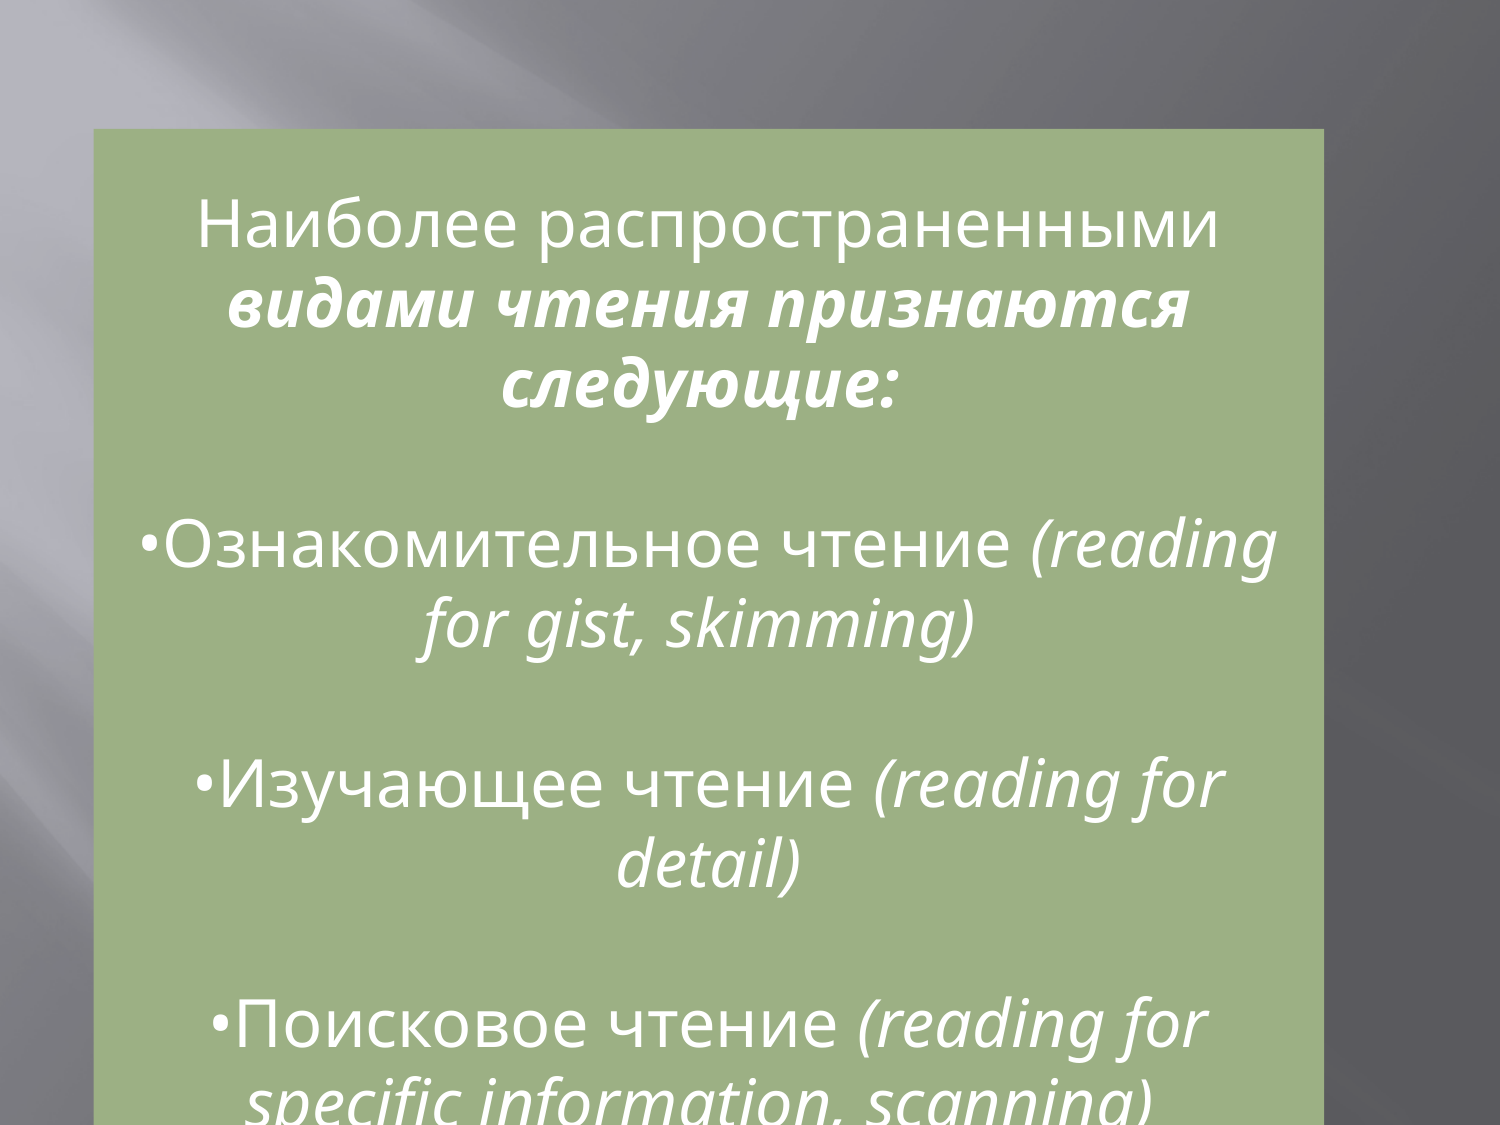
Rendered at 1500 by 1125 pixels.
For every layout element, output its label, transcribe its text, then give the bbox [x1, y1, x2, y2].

text_box Наиболее распространенными видами чтения признаются следующие: •Ознакомительное чтение (reading for gist, skimming) •Изучающее чтение (reading for detail) •Поисковое чтение (reading for specific information, scanning) [93, 128, 1325, 1125]
